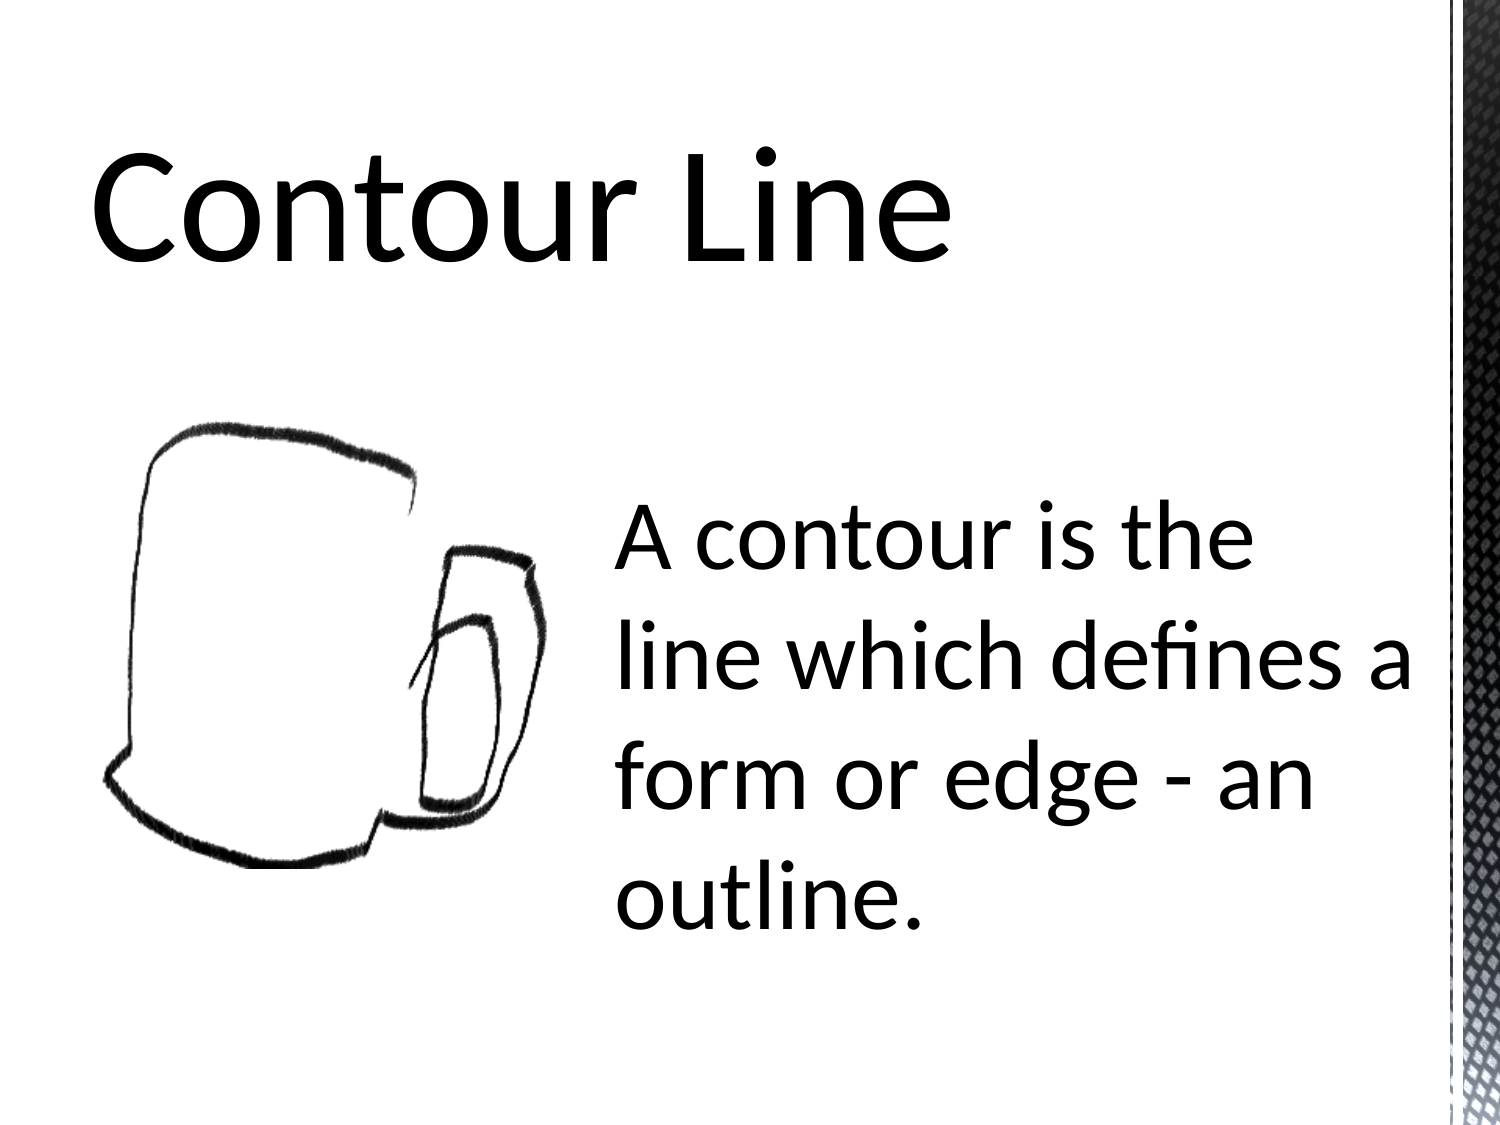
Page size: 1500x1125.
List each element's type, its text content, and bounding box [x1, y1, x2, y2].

picture [1447, 0, 1500, 1125]
text_box A contour is the line which defines a form or edge - an outline. [599, 462, 1438, 957]
text_box Contour Line [75, 87, 1100, 303]
picture [49, 399, 676, 869]
